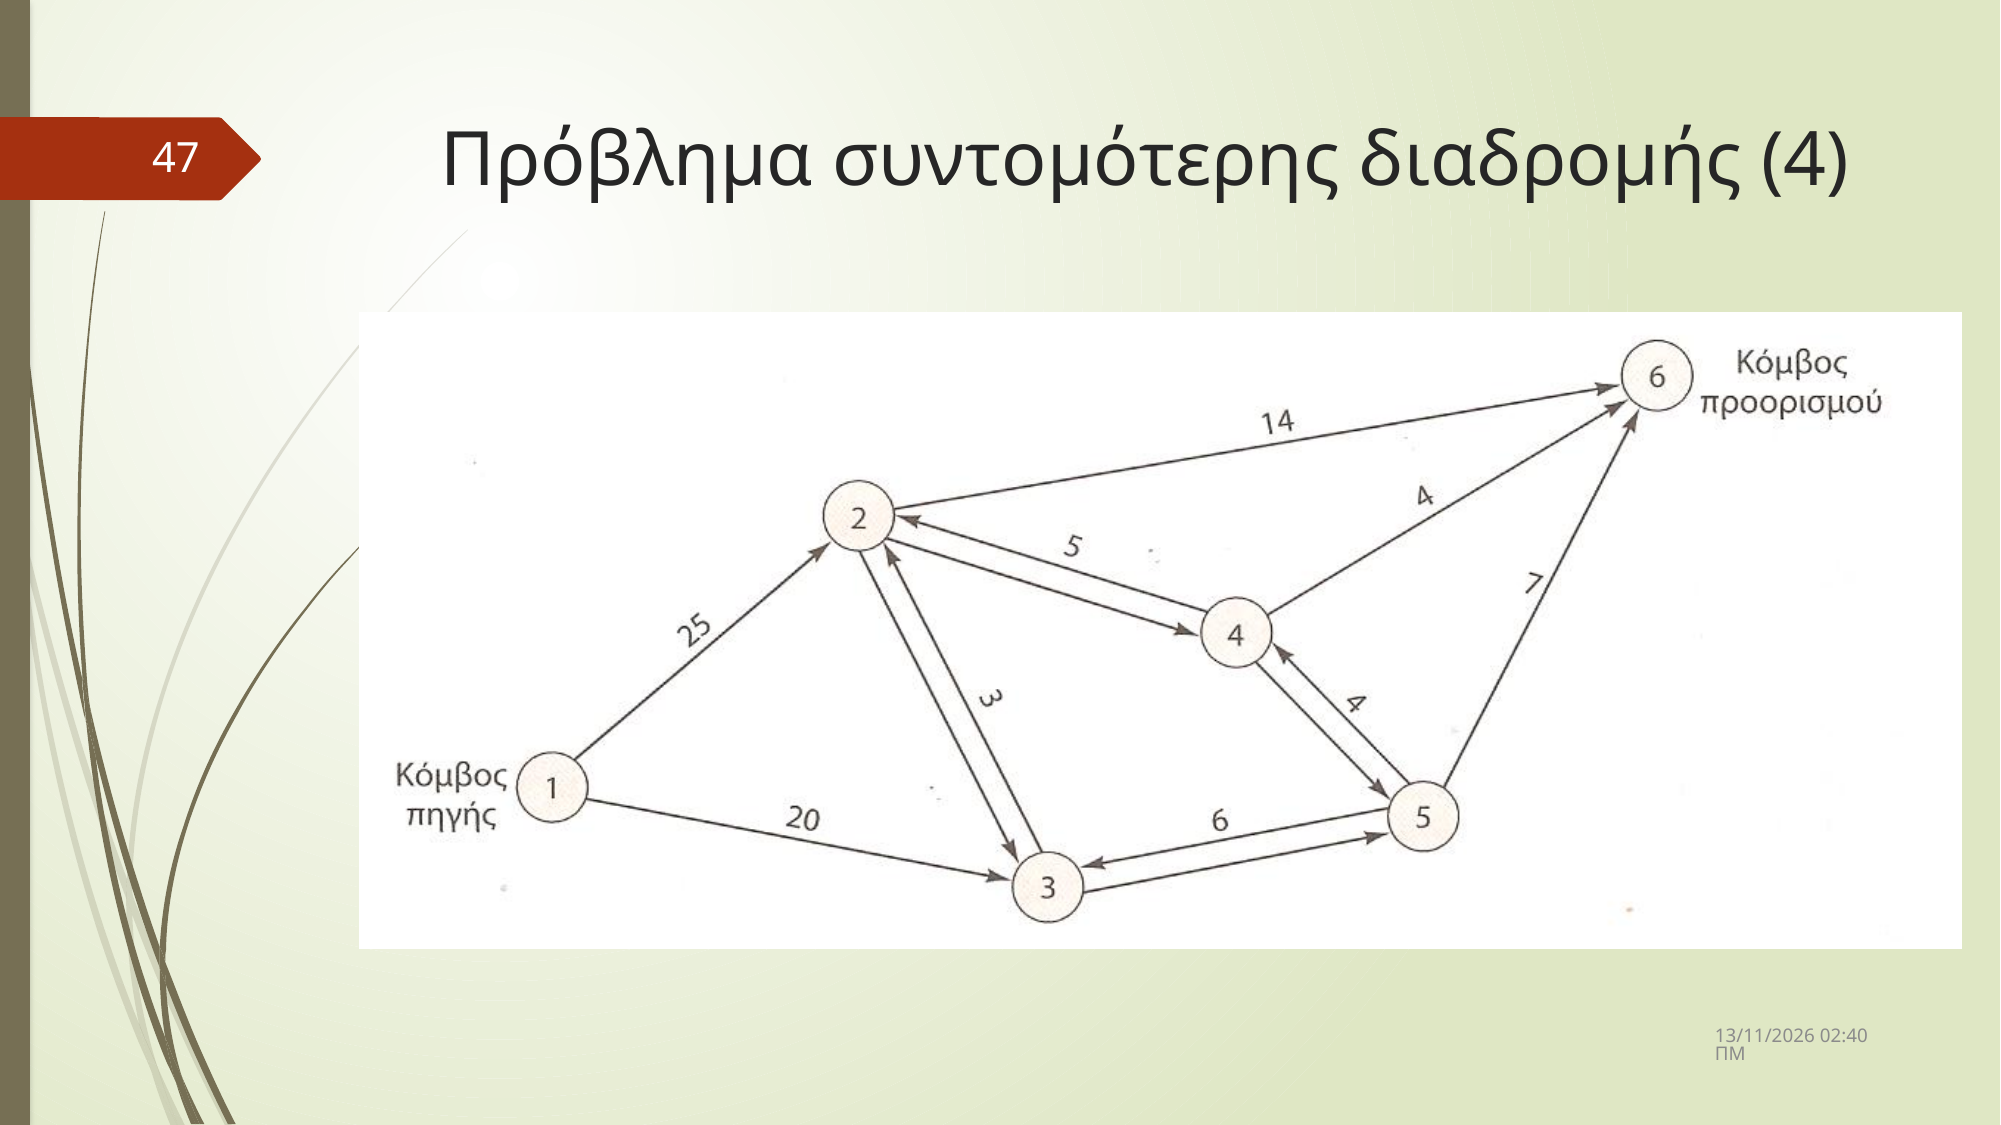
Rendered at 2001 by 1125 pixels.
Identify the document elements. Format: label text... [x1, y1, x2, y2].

slide_number 47 [87, 129, 216, 190]
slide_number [1699, 1005, 1888, 1067]
picture [359, 312, 1962, 949]
title Πρόβλημα συντομότερης διαδρομής (4) [425, 102, 1923, 310]
